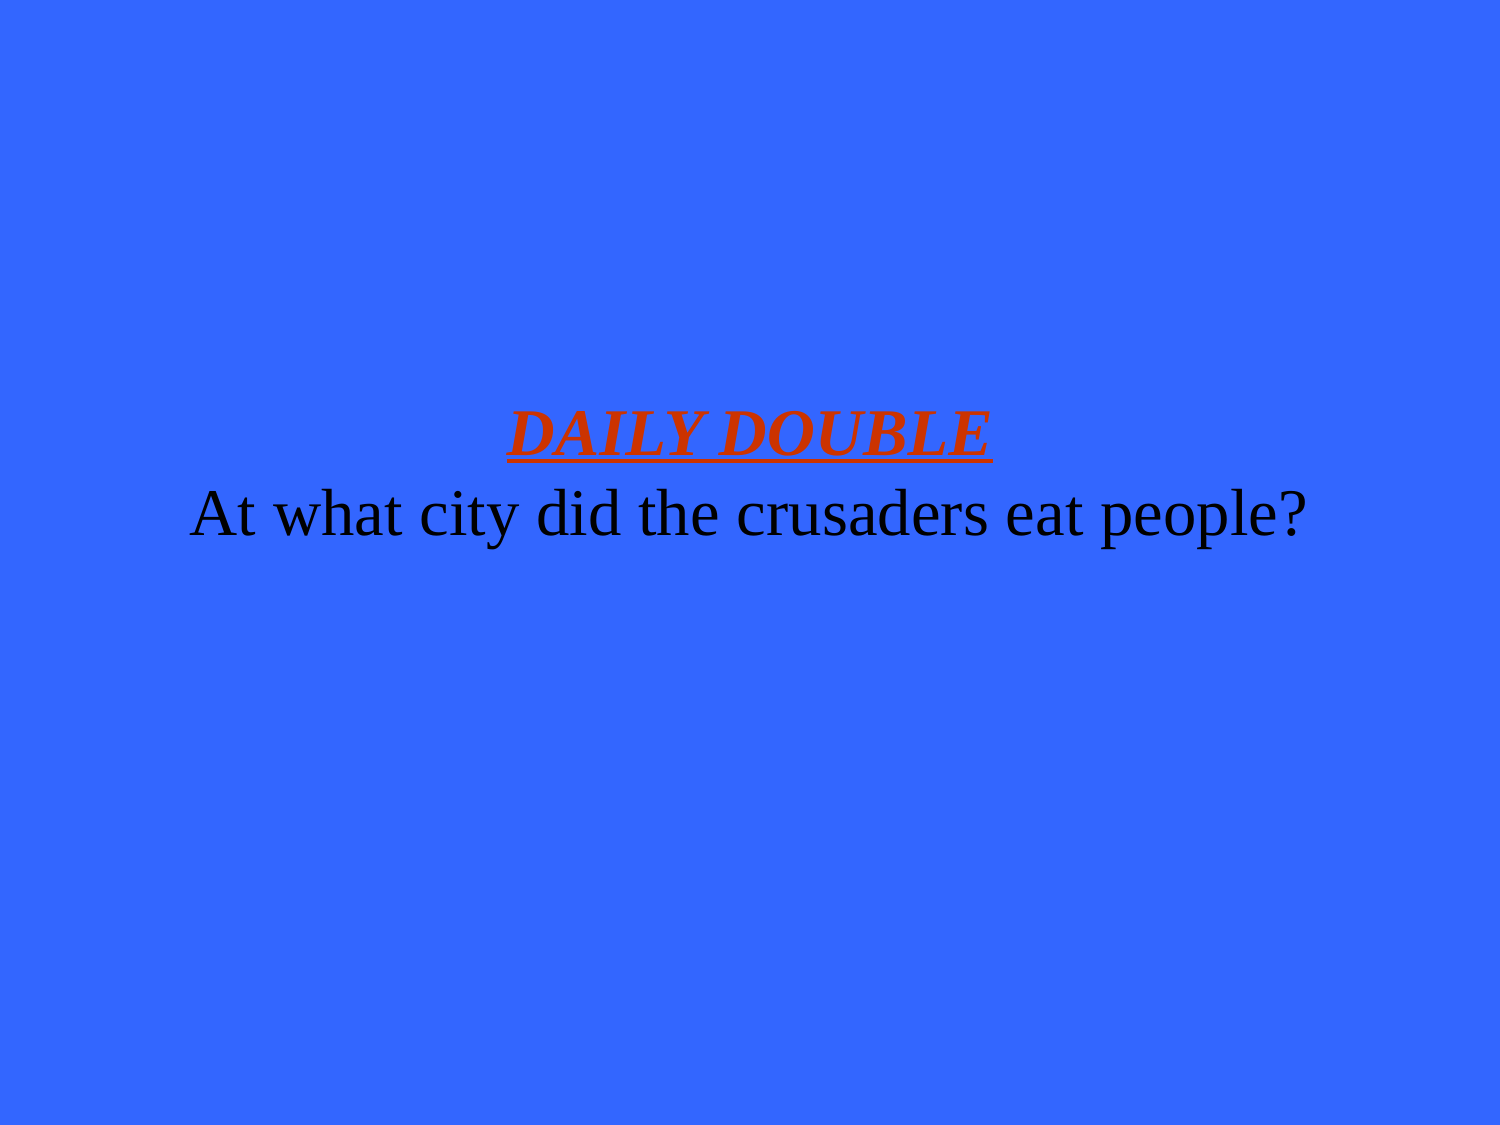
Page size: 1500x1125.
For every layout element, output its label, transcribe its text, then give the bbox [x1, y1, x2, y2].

title DAILY DOUBLE At what city did the crusaders eat people? [112, 374, 1388, 563]
